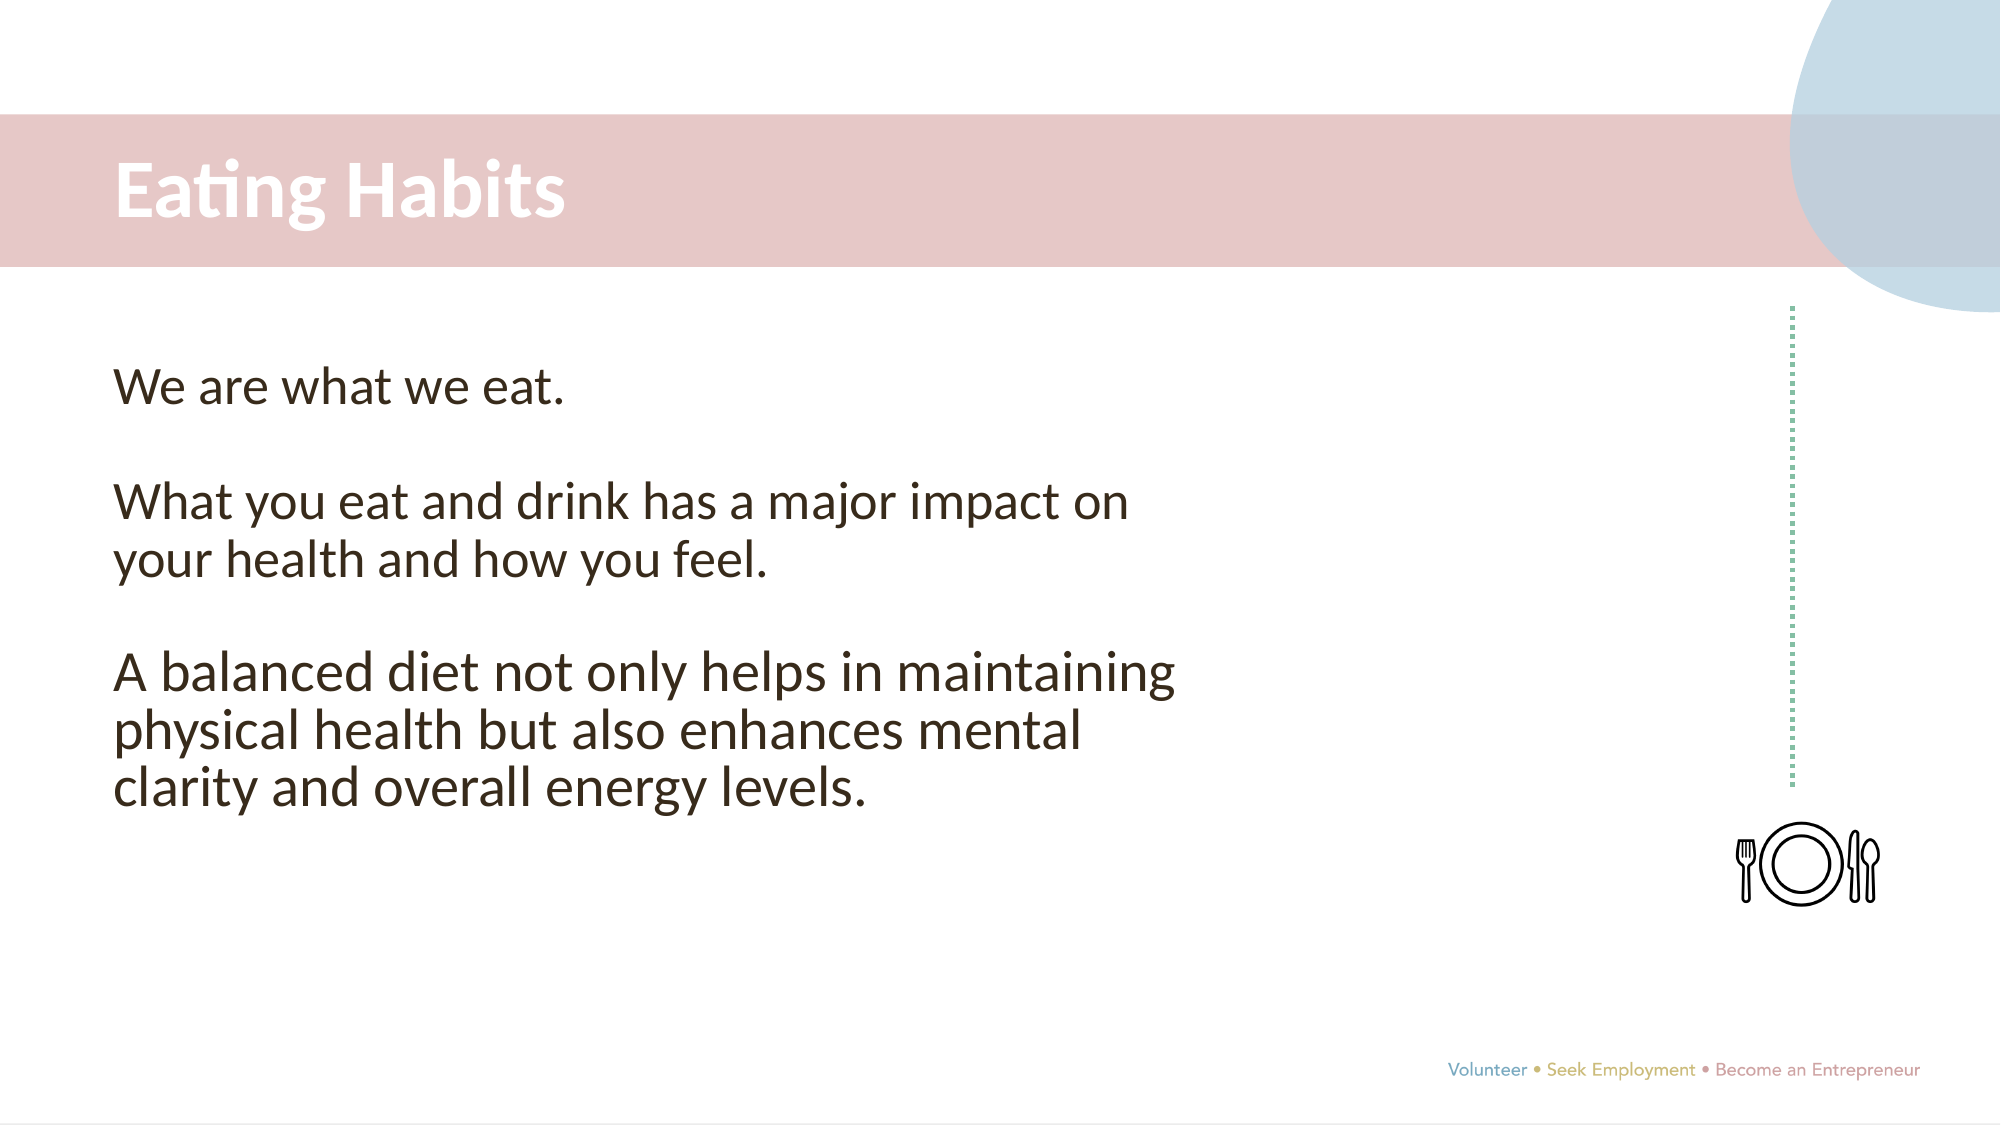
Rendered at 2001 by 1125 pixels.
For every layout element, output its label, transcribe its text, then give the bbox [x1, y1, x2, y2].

text_box [1789, 0, 2000, 313]
text_box Eating Habits [99, 147, 1312, 290]
picture [1732, 790, 1883, 941]
text_box [0, 113, 1846, 268]
picture [1418, 1046, 1971, 1103]
text_box We are what we eat. What you eat and drink has a major impact on your health and how you feel. A balanced diet not only helps in maintaining physical health but also enhances mental clarity and overall energy levels. [98, 350, 1230, 975]
